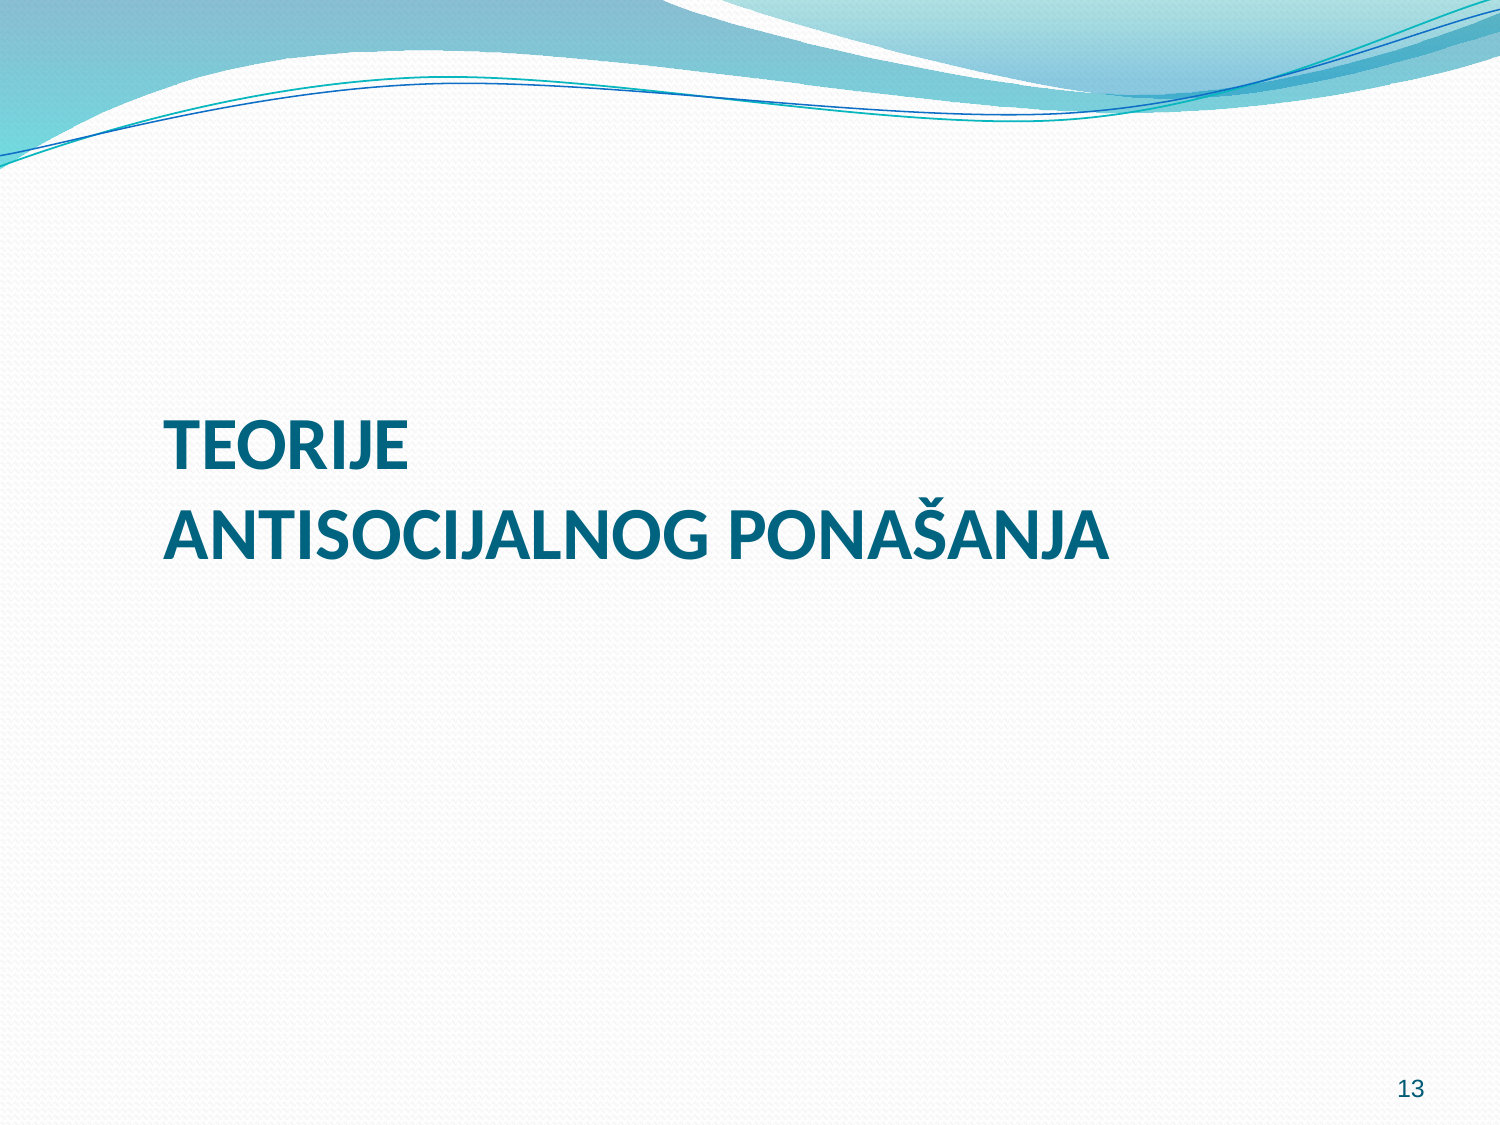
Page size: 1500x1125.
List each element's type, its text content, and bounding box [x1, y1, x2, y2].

title TEORIJE ANTISOCIJALNOG PONAŠANJA [163, 386, 1430, 575]
slide_number 13 [1299, 1042, 1425, 1103]
